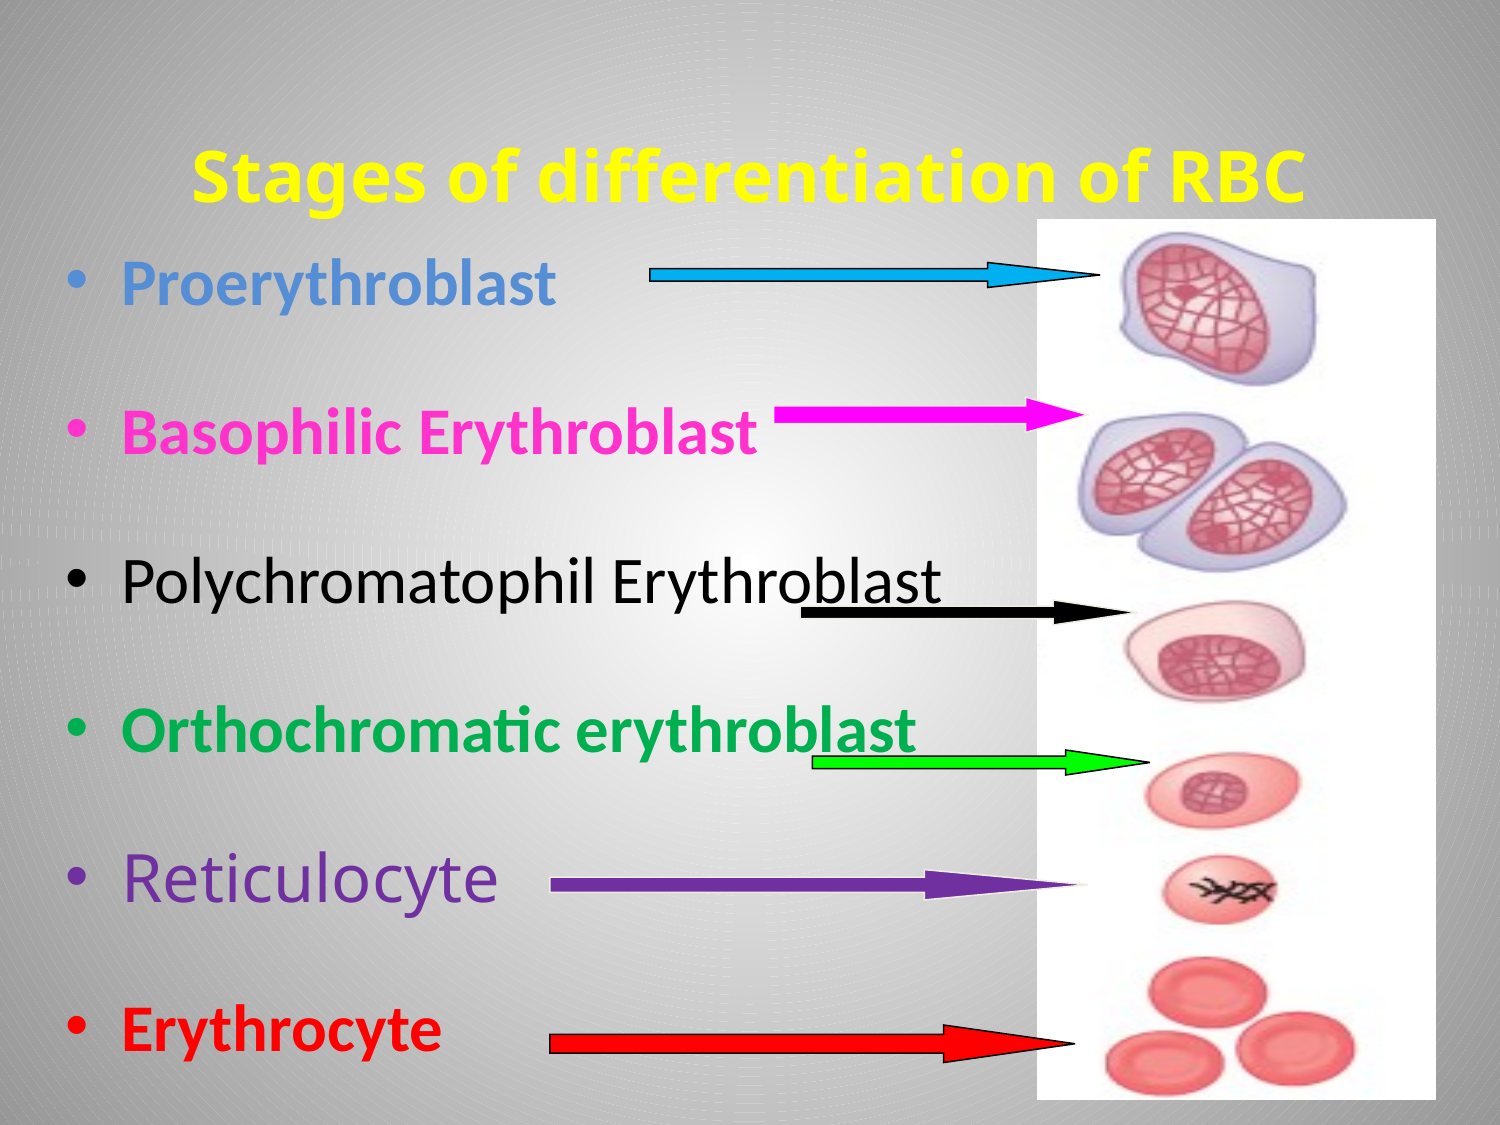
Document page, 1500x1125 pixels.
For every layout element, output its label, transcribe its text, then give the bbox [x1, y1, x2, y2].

title Stages of differentiation of RBC [37, 37, 1463, 225]
text_box [800, 606, 1032, 619]
text_box [812, 756, 1032, 769]
text_box [649, 262, 1032, 288]
text_box [773, 397, 1032, 433]
text_box [549, 1025, 1032, 1063]
picture [1037, 219, 1436, 1101]
text_box [549, 869, 1032, 900]
list Proerythroblast Basophilic Erythroblast Polychromatophil Erythroblast Orthochromatic erythroblast Reticulocyte Erythrocyte [50, 174, 1400, 1125]
